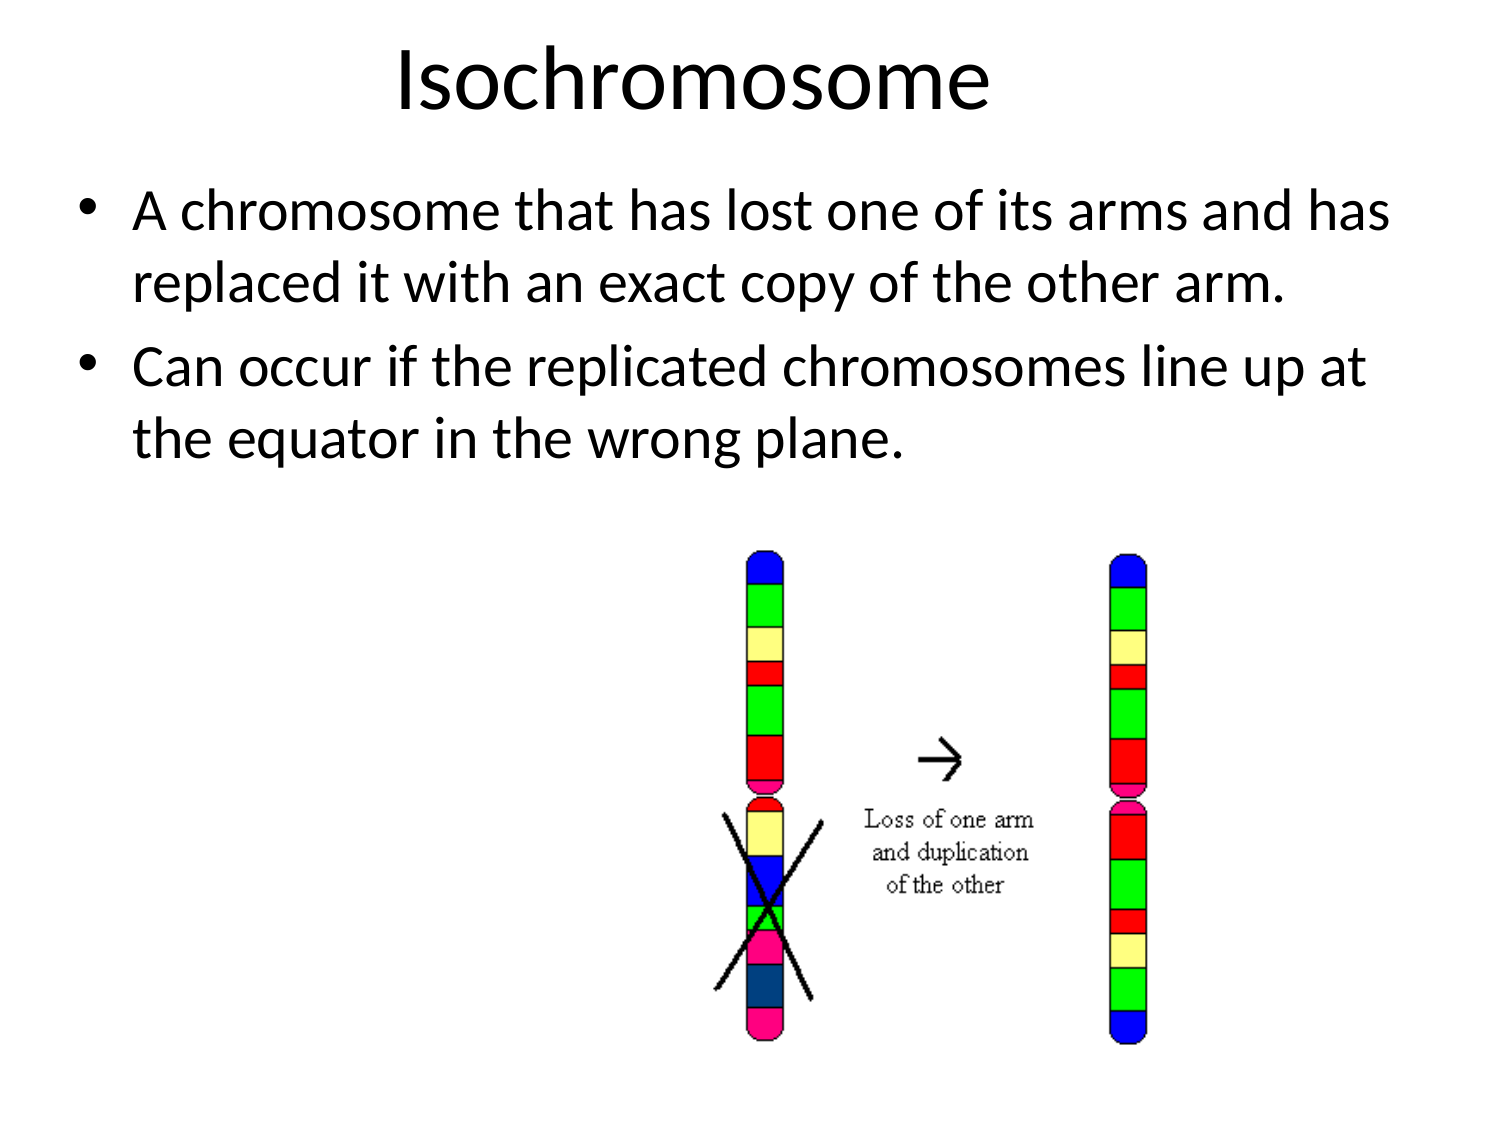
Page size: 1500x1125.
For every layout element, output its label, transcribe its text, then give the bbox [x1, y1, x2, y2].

title Isochromosome [125, 0, 1263, 145]
picture [712, 537, 1176, 1069]
list A chromosome that has lost one of its arms and has replaced it with an exact copy of the other arm. Can occur if the replicated chromosomes line up at the equator in the wrong plane. [62, 162, 1413, 550]
